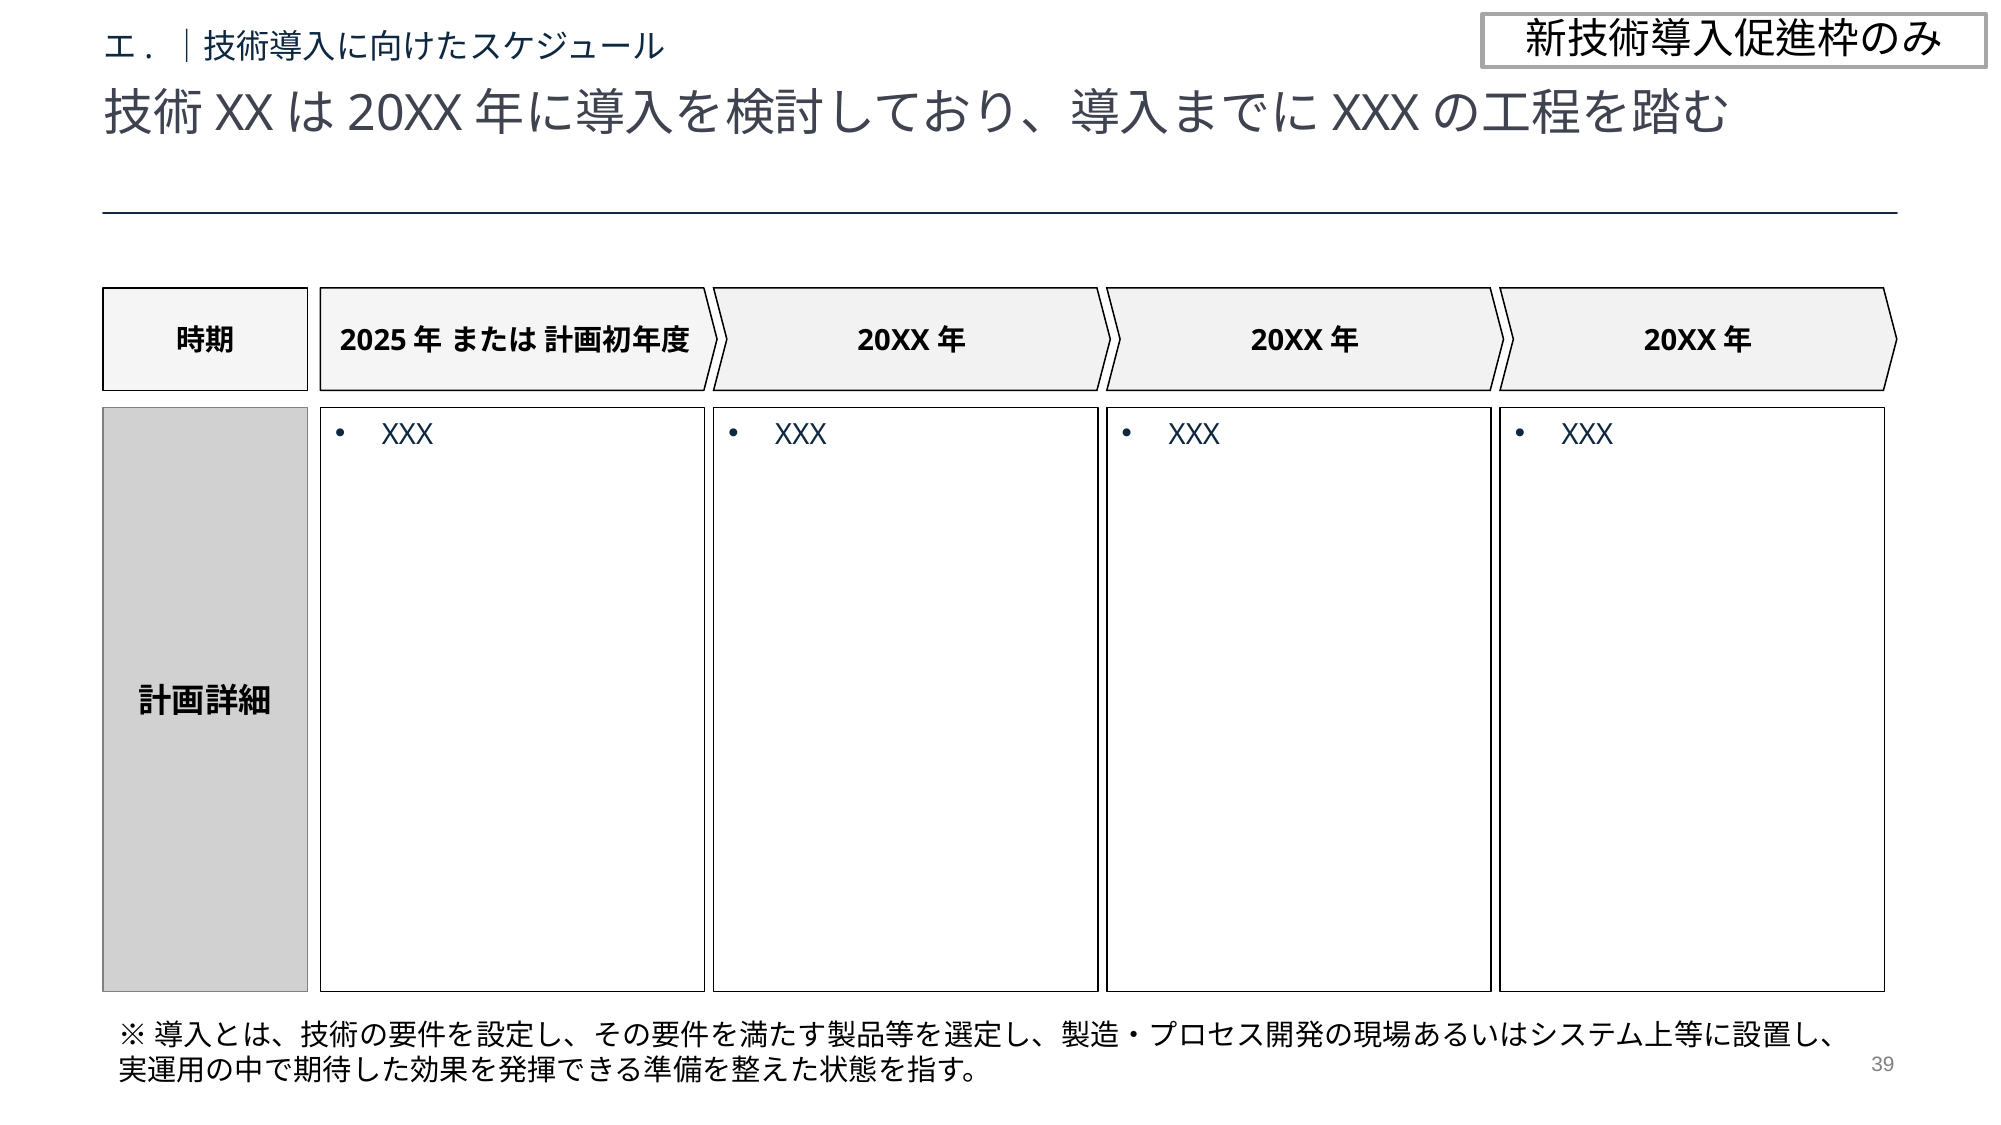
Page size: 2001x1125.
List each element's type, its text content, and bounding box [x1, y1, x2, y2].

text_box 20XX年 [1106, 287, 1504, 391]
text_box 2025年 または 計画初年度 [319, 287, 718, 392]
text_box ※導入とは、技術の要件を設定し、その要件を満たす製品等を選定し、製造・プロセス開発の現場あるいはシステム上等に設置し、実運用の中で期待した効果を発揮できる準備を整えた状態を指す。 [102, 995, 1847, 1108]
title エ. ｜技術導入に向けたスケジュール [103, 29, 1482, 66]
text_box 20XX年 [713, 287, 1111, 391]
text_box 20XX年 [1500, 287, 1897, 391]
text_box 時期 [102, 287, 308, 391]
text_box 新技術導入促進枠のみ [1482, 13, 1986, 68]
text_box XXX [713, 407, 1098, 992]
text_box 計画詳細 [102, 406, 308, 992]
list 技術XXは20XX年に導入を検討しており、導入までにXXXの工程を踏む [103, 80, 1897, 204]
text_box XXX [1106, 407, 1492, 992]
text_box XXX [320, 407, 705, 992]
text_box XXX [1500, 407, 1885, 992]
